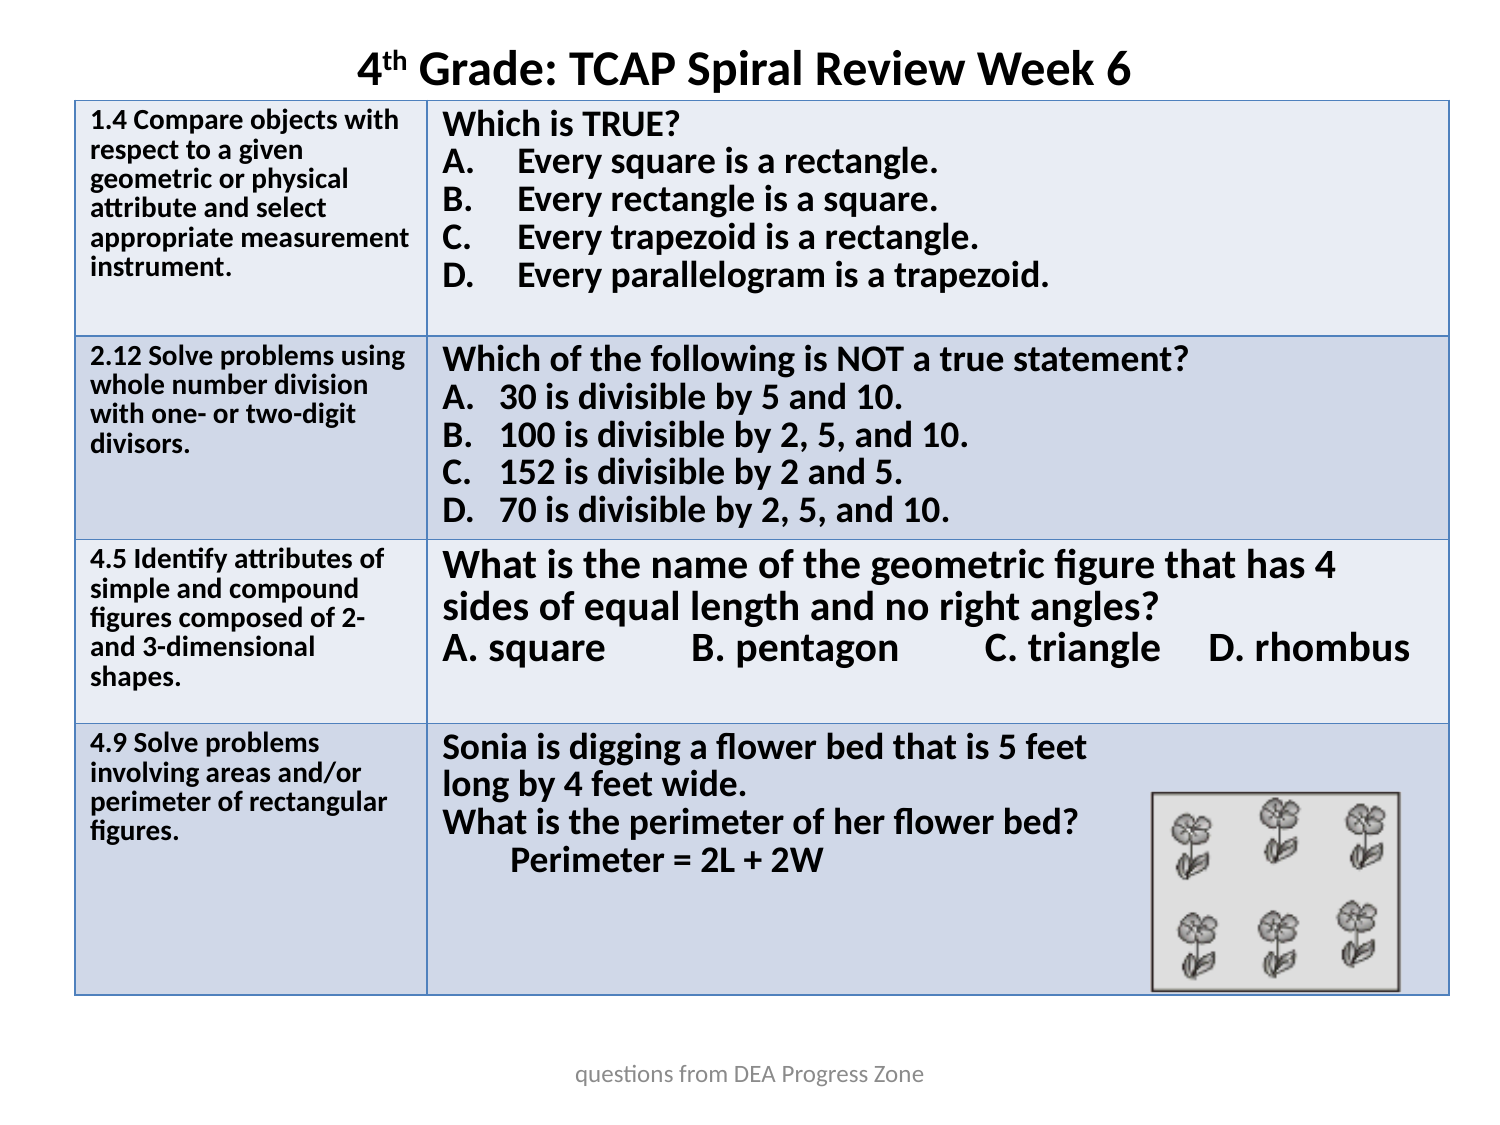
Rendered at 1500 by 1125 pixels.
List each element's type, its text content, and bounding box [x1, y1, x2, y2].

table_header Which is TRUE? Every square is a rectangle. Every rectangle is a square. Every trapezoid is a rectangle. Every parallelogram is a trapezoid. [428, 101, 1448, 335]
table_cell 4.9 Solve problems involving areas and/or perimeter of rectangular figures. [76, 724, 426, 994]
table_cell What is the name of the geometric figure that has 4 sides of equal length and no right angles? A. square B. pentagon C. triangle D. rhombus [428, 540, 1448, 723]
table_header 1.4 Compare objects with respect to a given geometric or physical attribute and select appropriate measurement instrument. [76, 101, 426, 335]
title 4th Grade: TCAP Spiral Review Week 6 [74, 44, 1426, 86]
table_cell Which of the following is NOT a true statement? 30 is divisible by 5 and 10. 100 is divisible by 2, 5, and 10. 152 is divisible by 2 and 5. 70 is divisible by 2, 5, and 10. [428, 337, 1448, 539]
table_cell 4.5 Identify attributes of simple and compound figures composed of 2- and 3-dimensional shapes. [76, 540, 426, 723]
picture [1150, 790, 1404, 995]
table_cell 2.12 Solve problems using whole number division with one- or two-digit divisors. [76, 337, 426, 539]
table_cell Sonia is digging a flower bed that is 5 feet long by 4 feet wide. What is the perimeter of her flower bed? Perimeter = 2L + 2W [428, 724, 1448, 994]
footer questions from DEA Progress Zone [512, 1042, 988, 1103]
